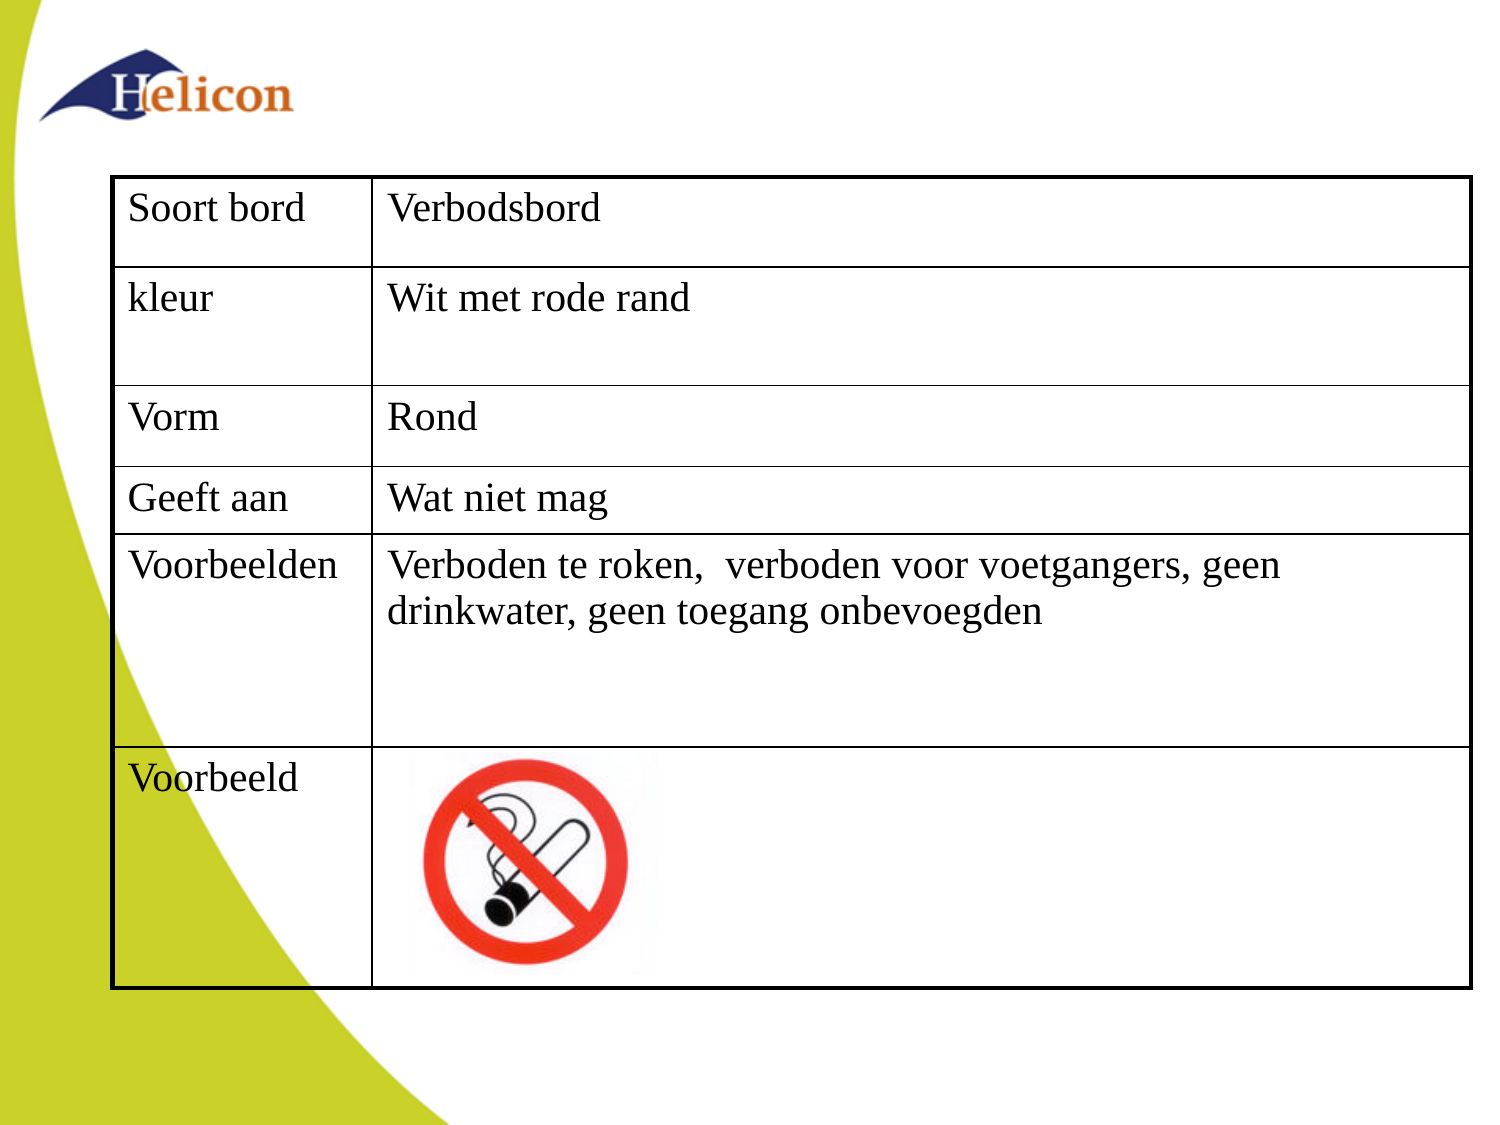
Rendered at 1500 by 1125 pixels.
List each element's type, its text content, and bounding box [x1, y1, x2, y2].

table_header Soort bord [115, 179, 371, 266]
table_cell Voorbeelden [115, 535, 371, 746]
table_cell Rond [373, 386, 1469, 466]
table_cell Vorm [115, 386, 371, 466]
table_cell kleur [115, 268, 371, 385]
table_cell Wit met rode rand [373, 268, 1469, 385]
table_cell [373, 748, 1469, 986]
table_header Verbodsbord [373, 179, 1469, 266]
table_cell Geeft aan [115, 467, 371, 533]
table_cell Wat niet mag [373, 467, 1469, 533]
table_cell Voorbeeld [115, 748, 371, 986]
picture [0, 0, 1500, 1125]
table_cell Verboden te roken, verboden voor voetgangers, geen drinkwater, geen toegang onbevoegden [373, 535, 1469, 746]
